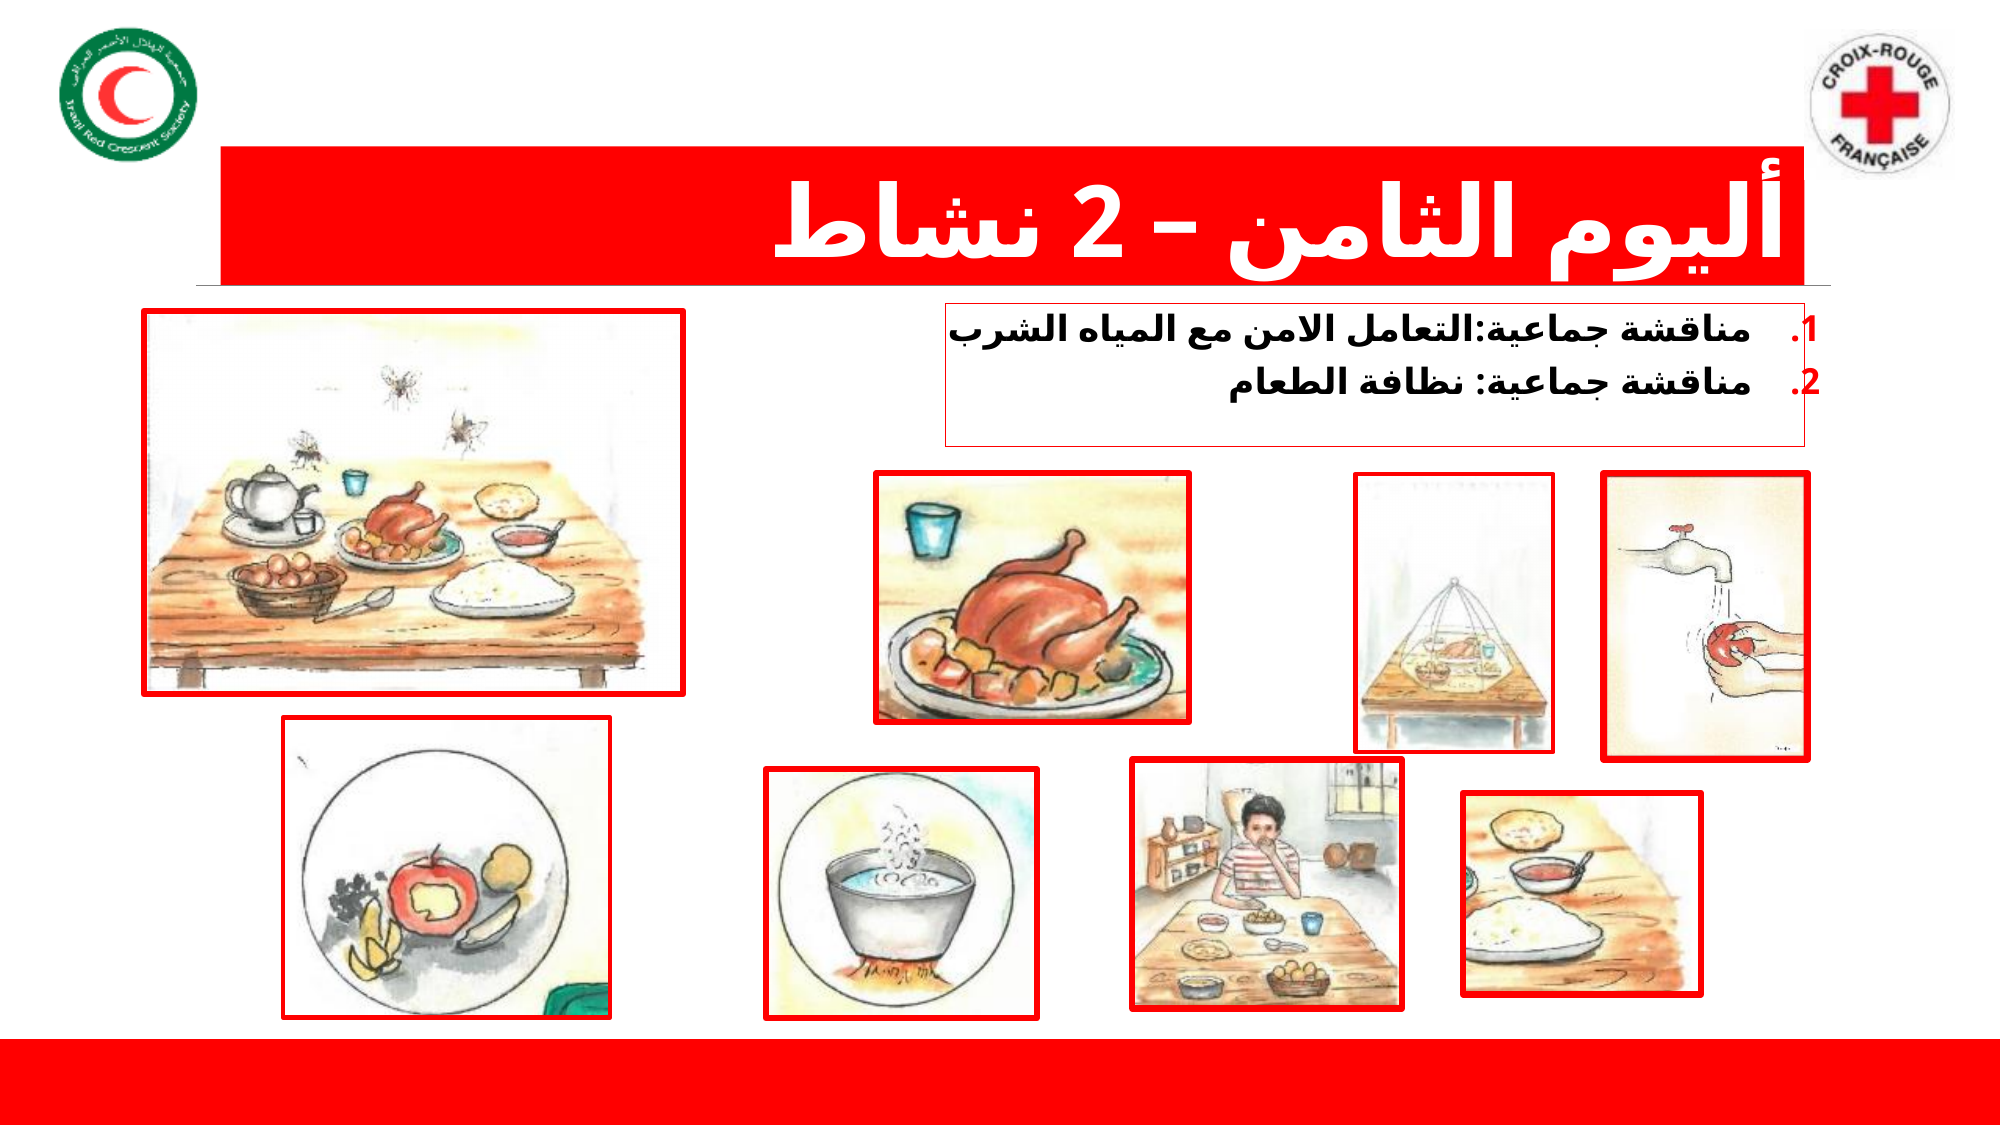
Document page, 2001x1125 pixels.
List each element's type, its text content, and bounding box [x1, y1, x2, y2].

list مناقشة جماعية:التعامل الامن مع المياه الشرب مناقشة جماعية: نظافة الطعام [945, 303, 1805, 447]
title أليوم الثامن – 2 نشاط [220, 146, 1805, 285]
picture [1357, 475, 1552, 751]
picture [768, 771, 1035, 1016]
picture [1134, 762, 1400, 1006]
picture [1465, 795, 1699, 992]
picture [1803, 28, 1956, 181]
picture [1606, 475, 1805, 757]
picture [54, 20, 203, 169]
picture [147, 235, 679, 1016]
picture [878, 475, 1187, 720]
